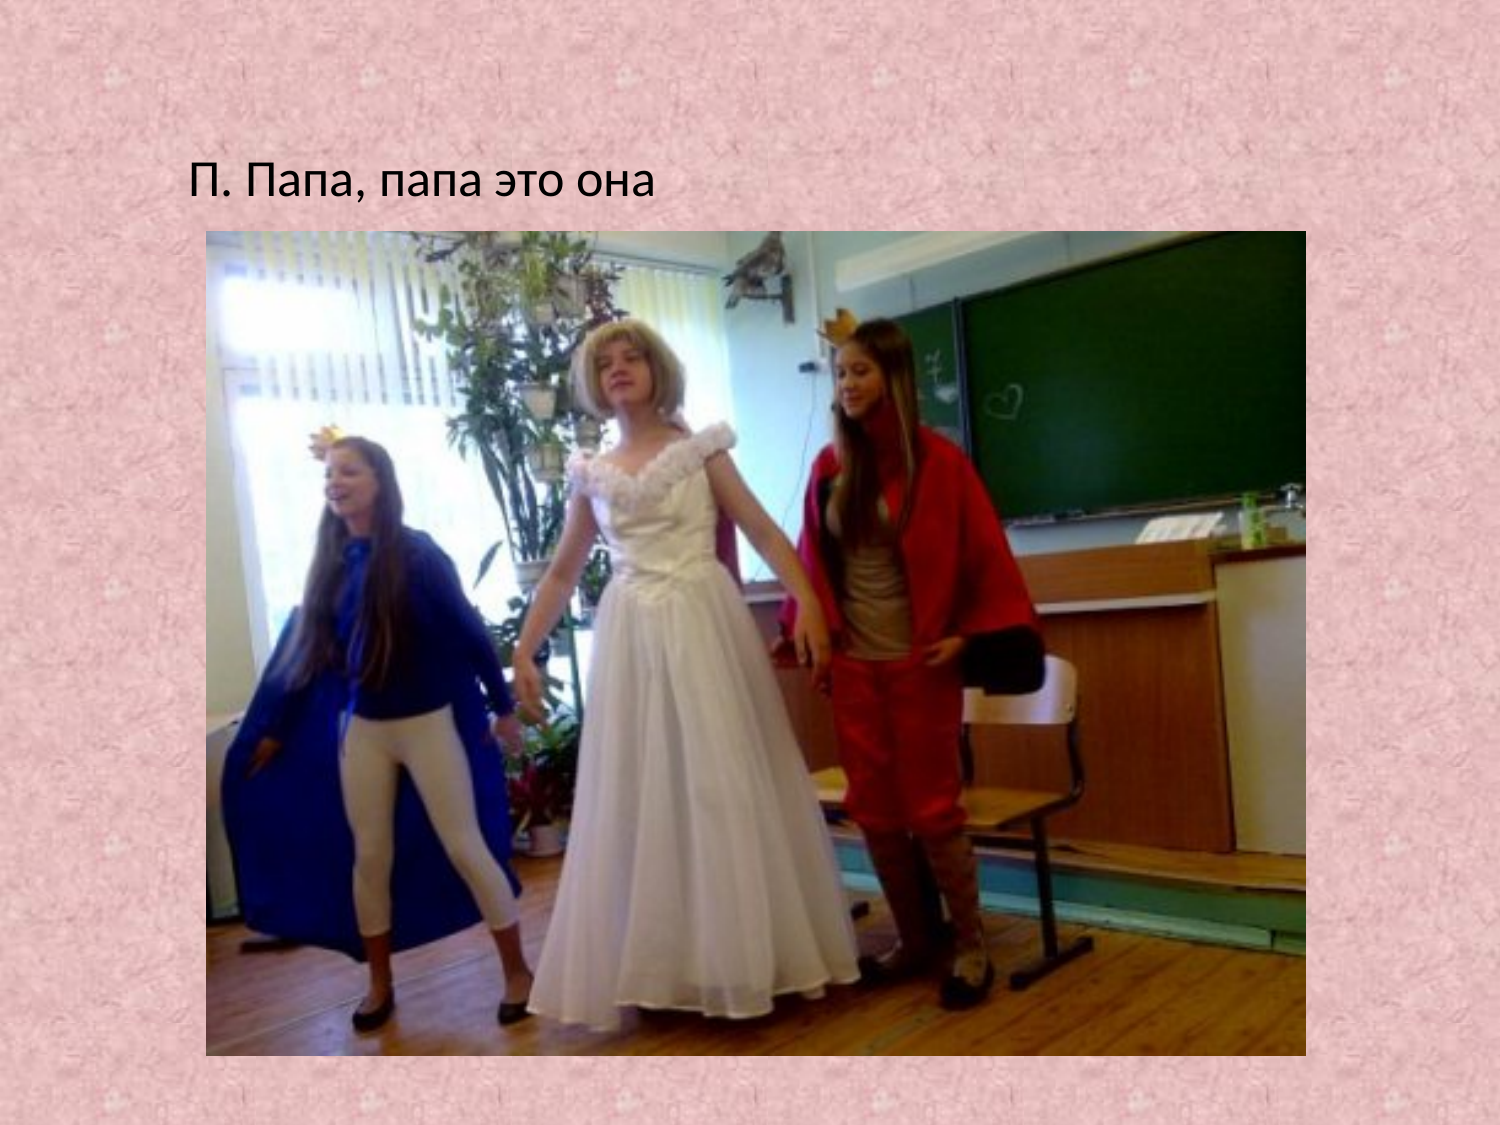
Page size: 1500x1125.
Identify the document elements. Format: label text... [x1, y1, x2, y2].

text_box П. Папа, папа это она [173, 137, 684, 215]
picture [0, 0, 1500, 1125]
